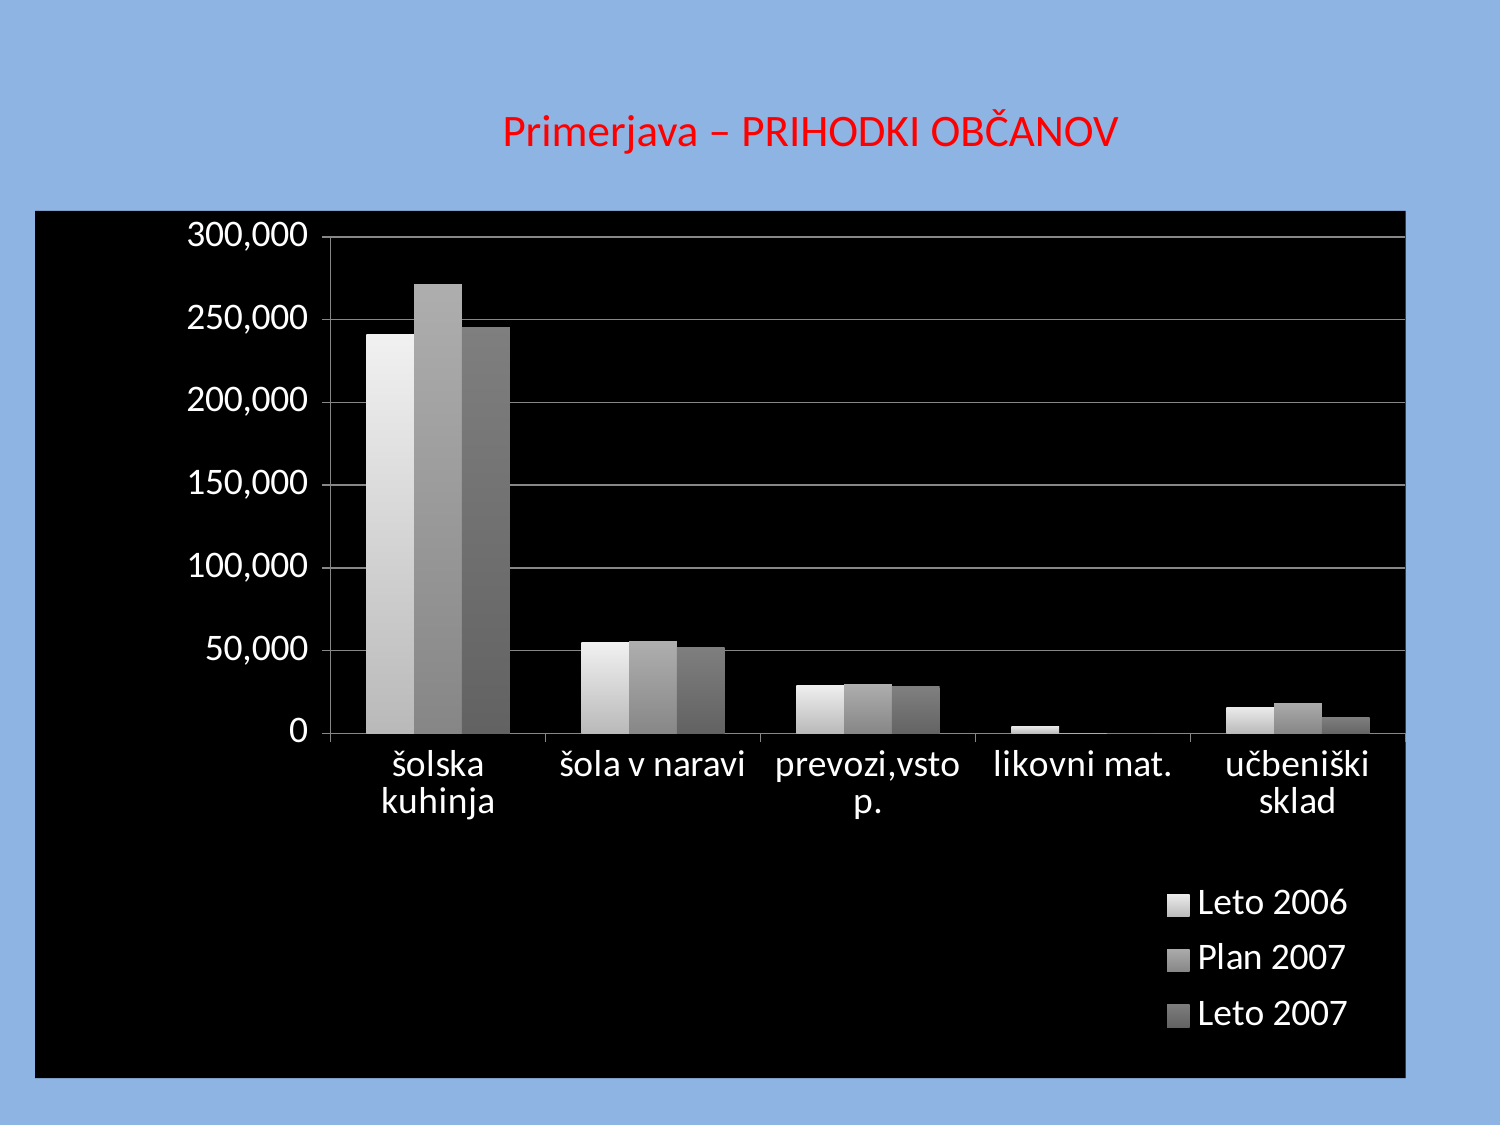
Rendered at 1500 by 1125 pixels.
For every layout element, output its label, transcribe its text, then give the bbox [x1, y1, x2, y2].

title Primerjava – PRIHODKI OBČANOV [234, 93, 1388, 209]
chart [34, 210, 1407, 1079]
